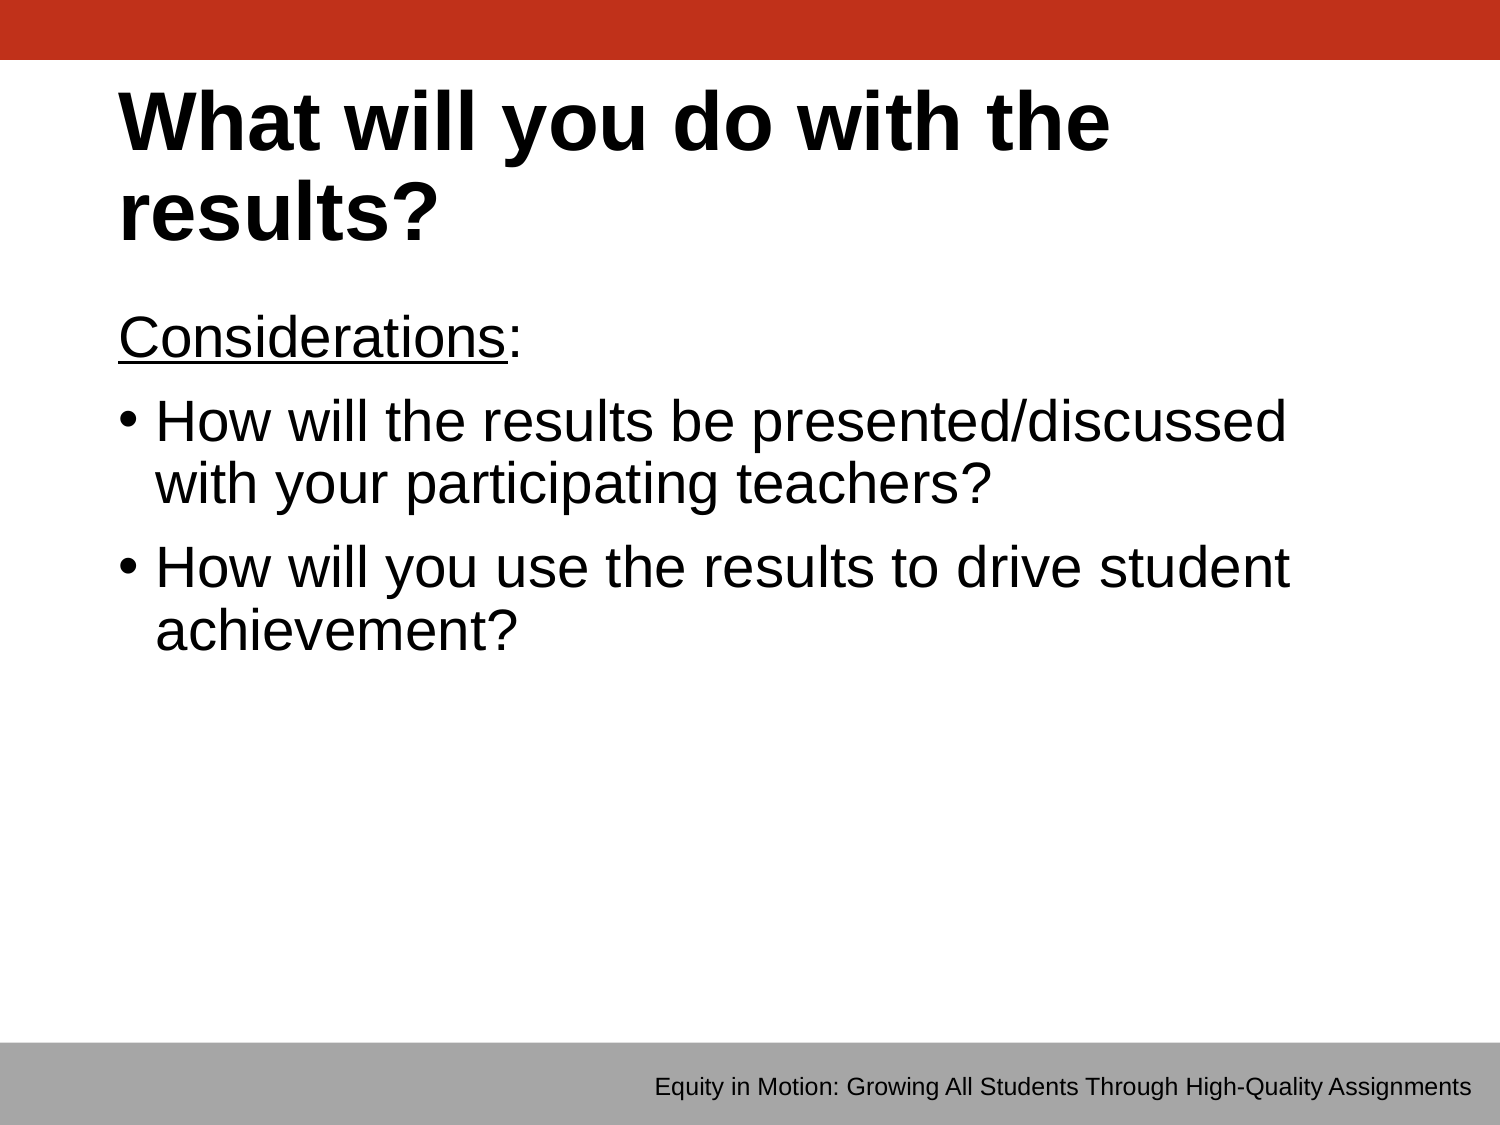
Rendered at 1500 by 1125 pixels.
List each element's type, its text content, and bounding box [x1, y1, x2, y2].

title What will you do with the results? [103, 59, 1397, 278]
list Considerations: How will the results be presented/discussed with your participating teachers? How will you use the results to drive student achievement? [103, 299, 1397, 1014]
